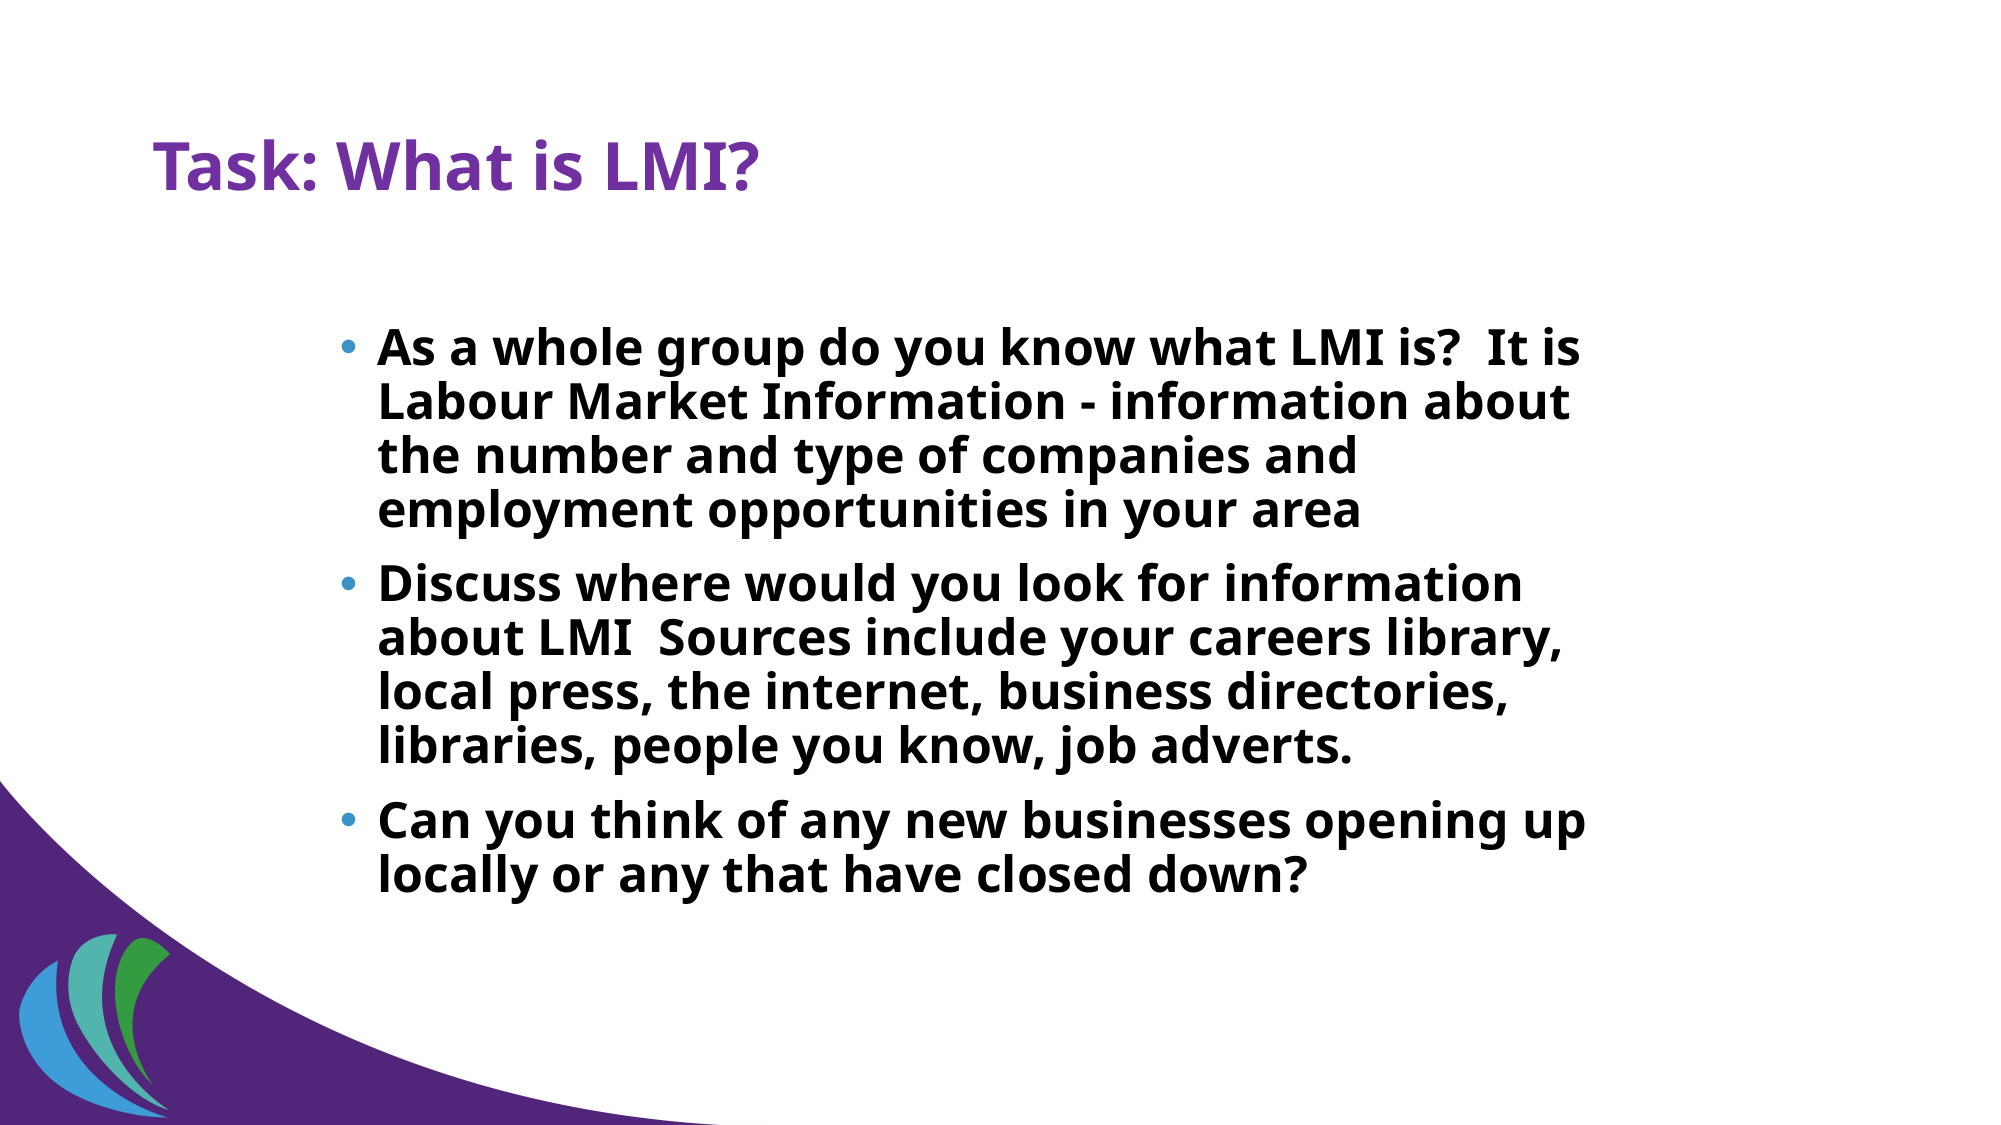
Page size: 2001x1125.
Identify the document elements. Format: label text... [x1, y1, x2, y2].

title Task: What is LMI? [137, 59, 1863, 278]
picture [0, 1, 2000, 1125]
list As a whole group do you know what LMI is? It is Labour Market Information - information about the number and type of companies and employment opportunities in your area Discuss where would you look for information about LMI Sources include your careers library, local press, the internet, business directories, libraries, people you know, job adverts. Can you think of any new businesses opening up locally or any that have closed down? [324, 314, 1675, 1012]
